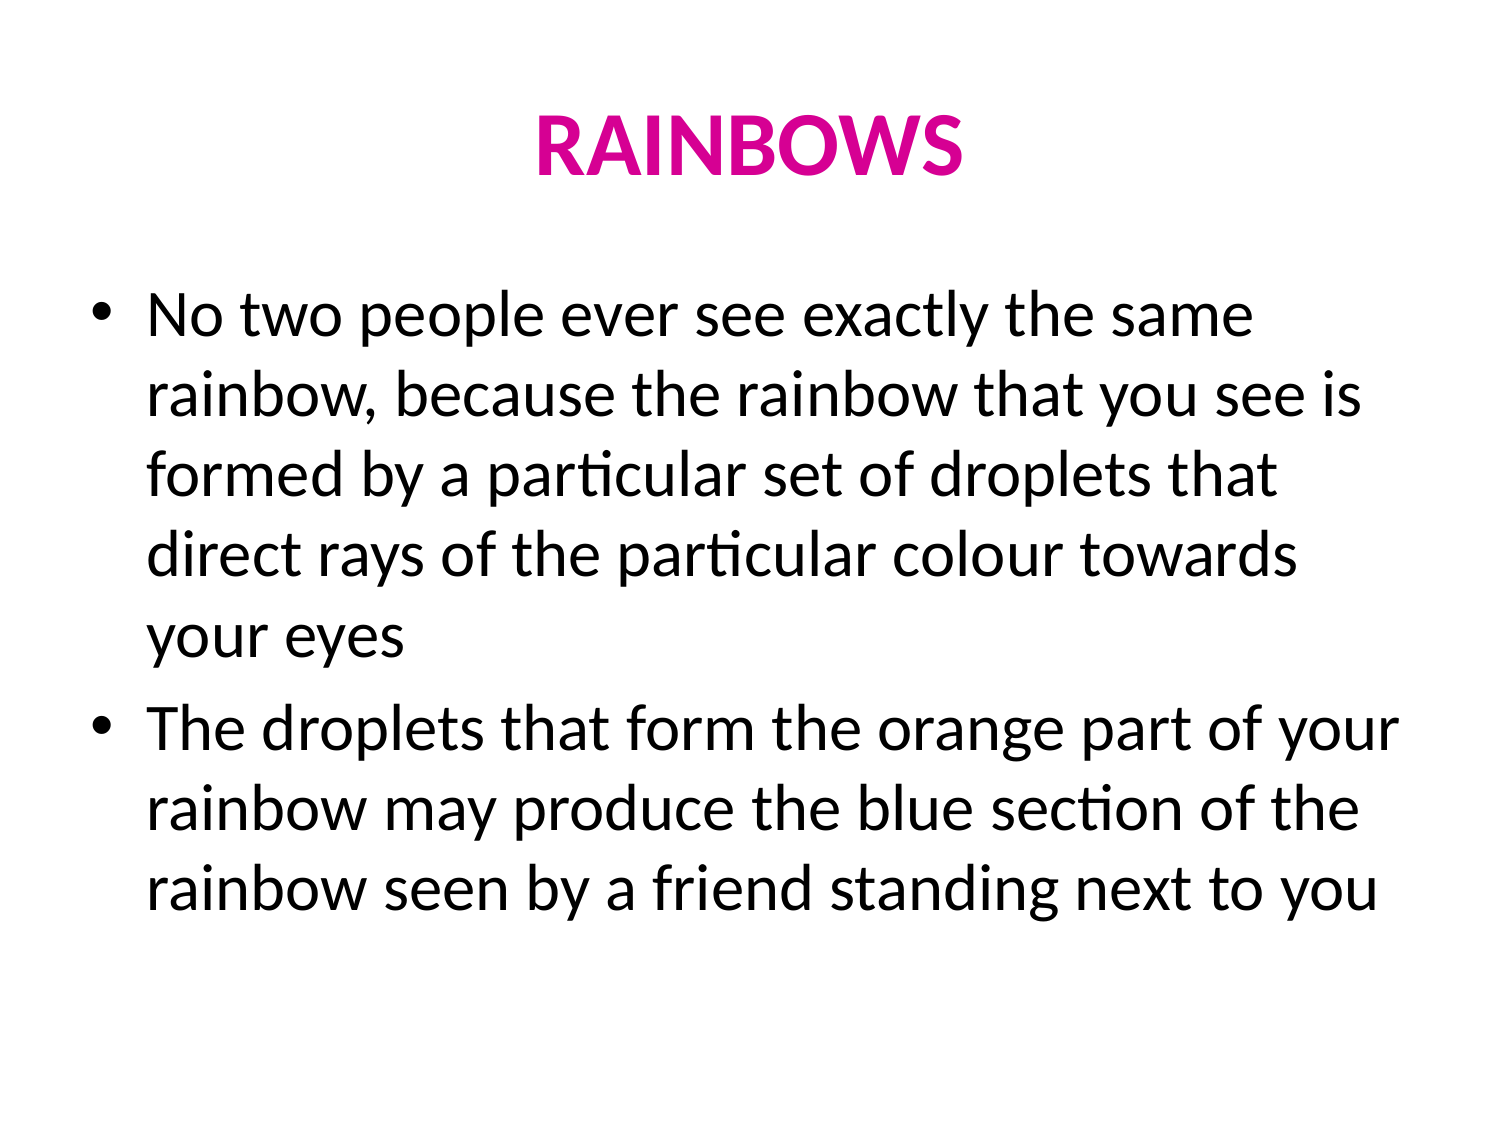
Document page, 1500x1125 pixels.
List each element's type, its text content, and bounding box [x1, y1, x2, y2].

list No two people ever see exactly the same rainbow, because the rainbow that you see is formed by a particular set of droplets that direct rays of the particular colour towards your eyes The droplets that form the orange part of your rainbow may produce the blue section of the rainbow seen by a friend standing next to you [75, 262, 1425, 1005]
title RAINBOWS [75, 45, 1425, 233]
